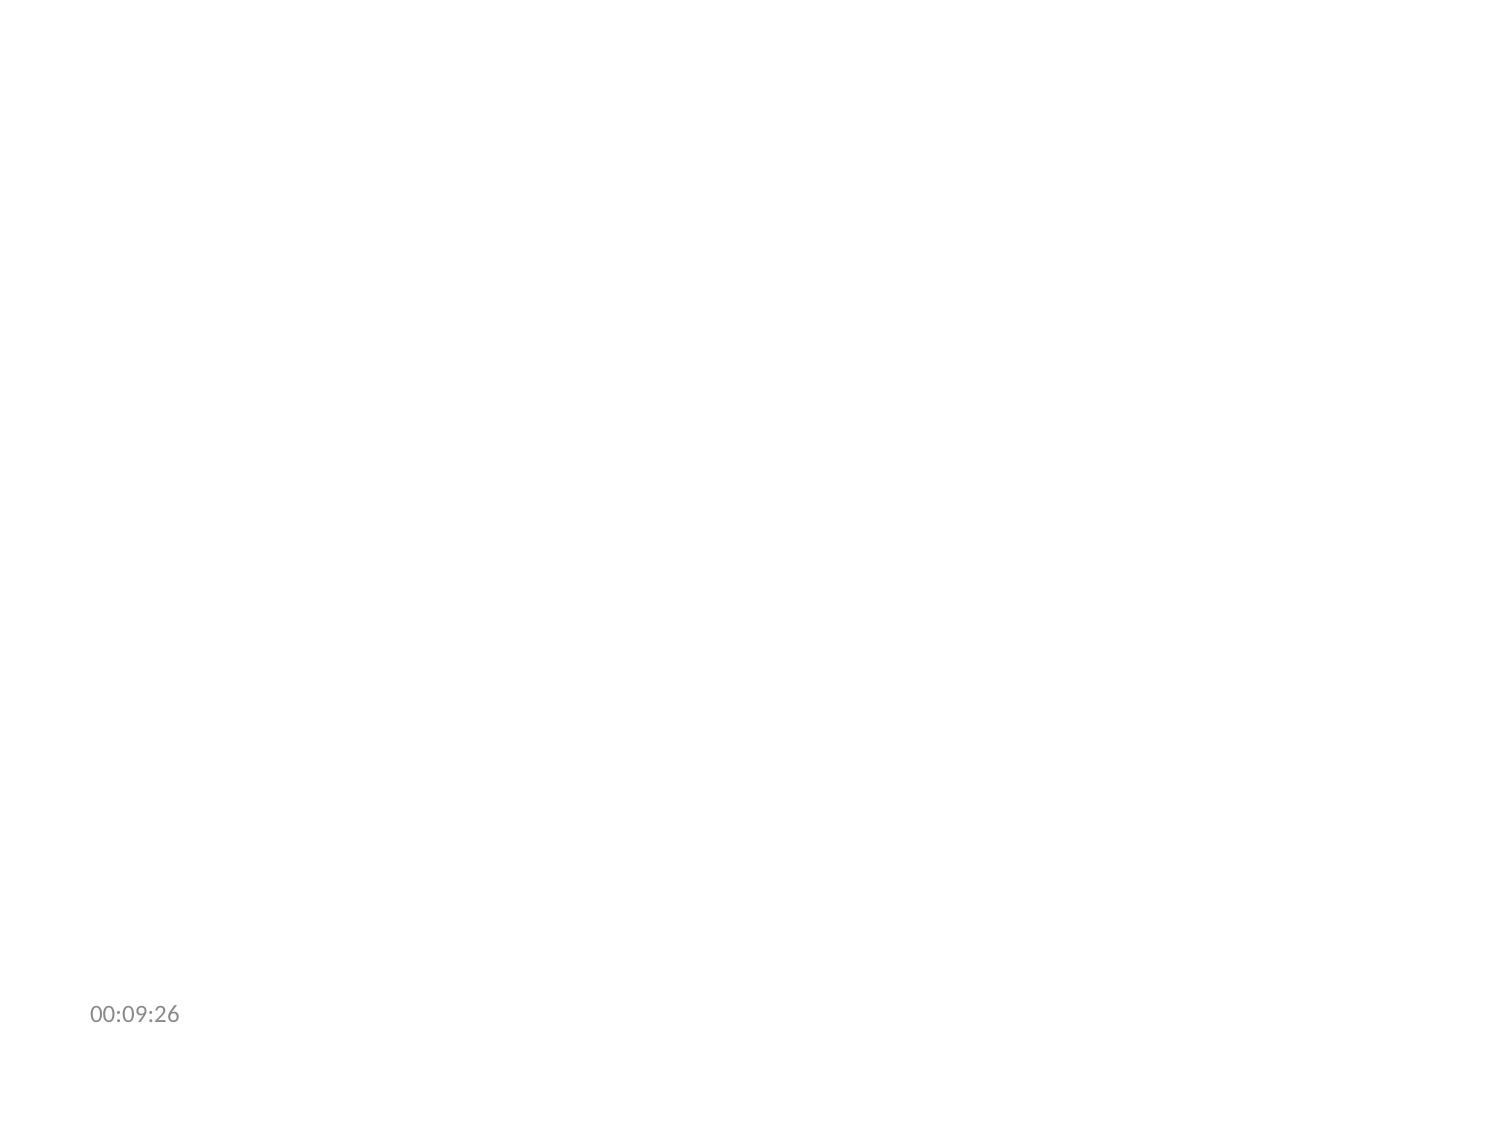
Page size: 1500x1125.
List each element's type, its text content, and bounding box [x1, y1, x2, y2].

text_box 15:35:09 [75, 982, 425, 1043]
